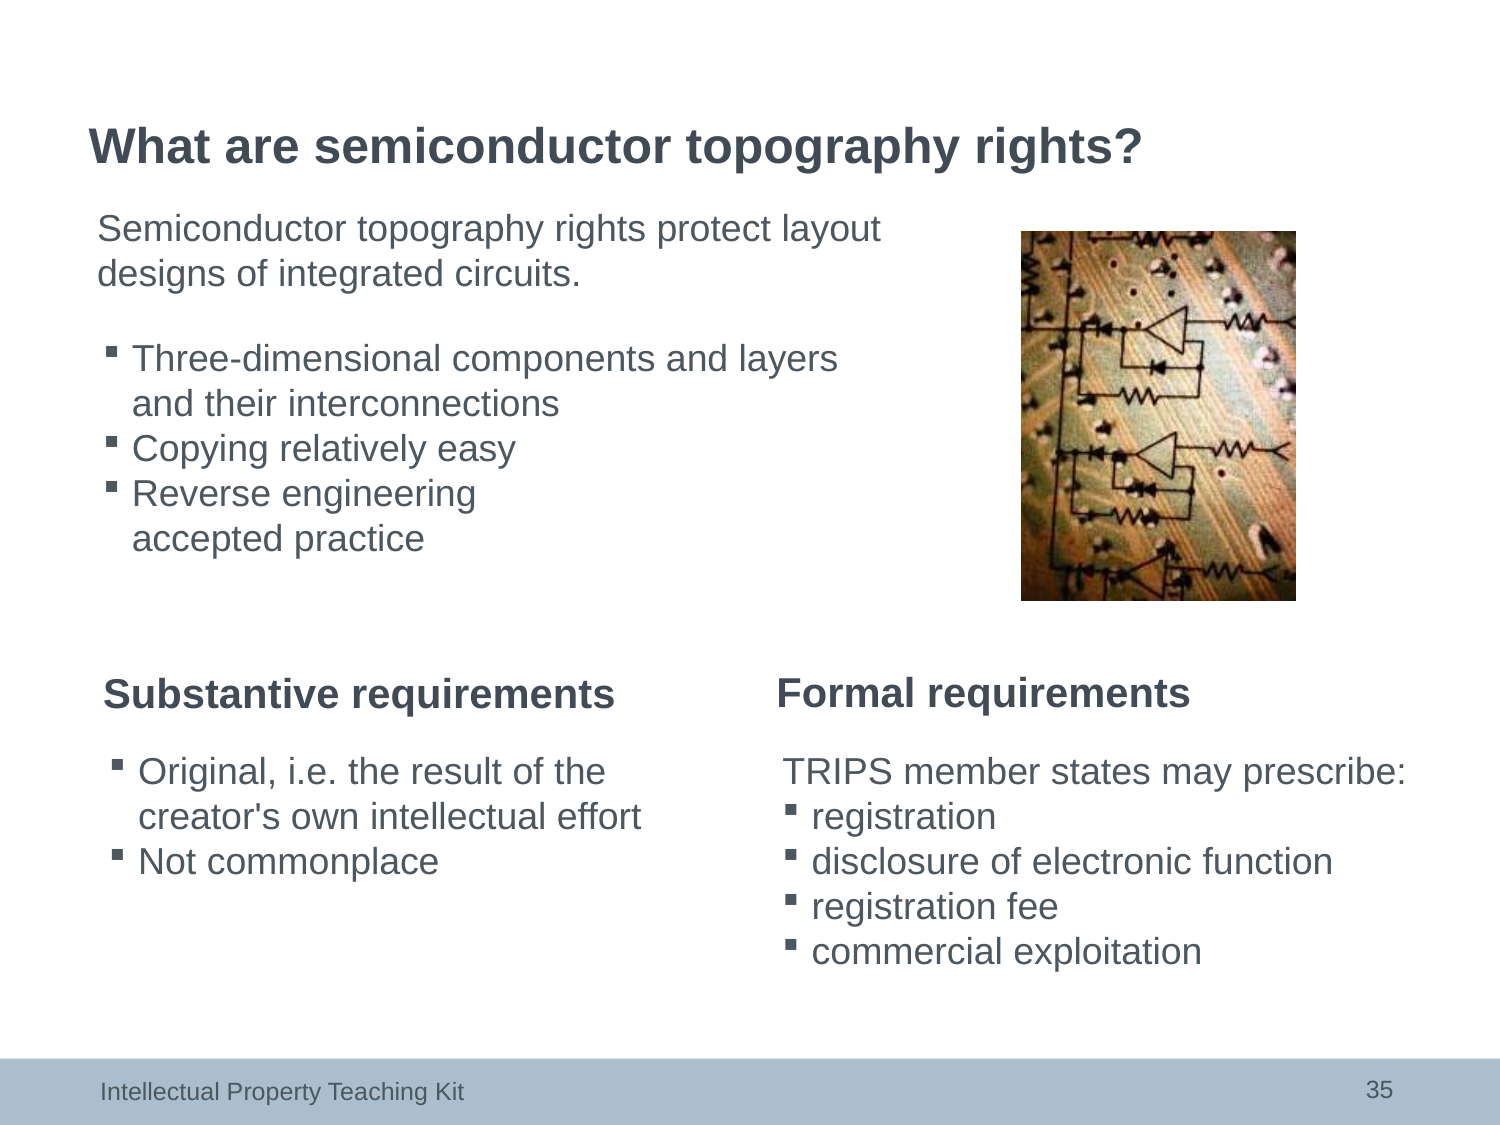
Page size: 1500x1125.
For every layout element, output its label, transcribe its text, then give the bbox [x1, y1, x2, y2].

text_box Three-dimensional components and layers and their interconnections Copying relatively easy Reverse engineering accepted practice [88, 326, 928, 575]
footer Intellectual Property Teaching Kit [100, 1074, 988, 1125]
text_box Semiconductor topography rights protect layout designs of integrated circuits. [82, 196, 916, 315]
text_box Original, i.e. the result of the creator's own intellectual effort Not commonplace [64, 739, 679, 976]
text_box Substantive requirements [88, 621, 739, 763]
text_box TRIPS member states may prescribe: registration disclosure of electronic function registration fee commercial exploitation [738, 739, 1424, 1035]
picture [1021, 231, 1296, 602]
text_box Formal requirements [761, 621, 1329, 739]
title What are semiconductor topography rights? [88, 113, 1389, 256]
text_box 35 [1269, 1070, 1394, 1106]
